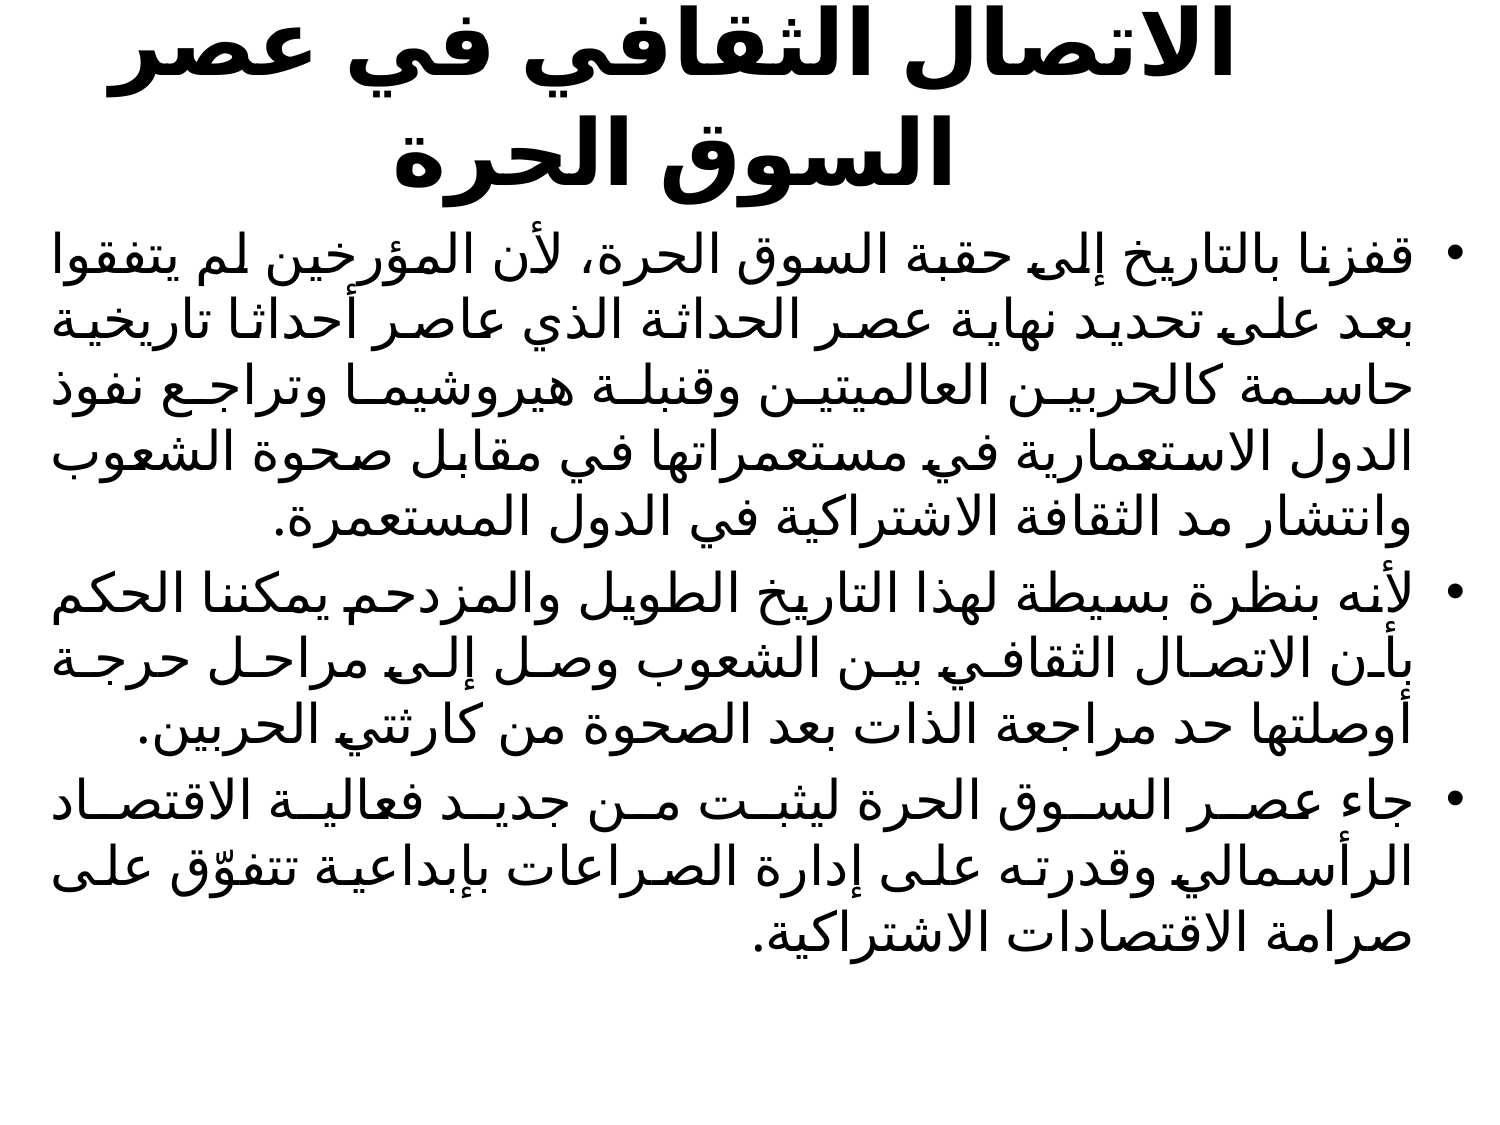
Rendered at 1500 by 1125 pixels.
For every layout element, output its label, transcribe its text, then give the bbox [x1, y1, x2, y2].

title الاتصال الثقافي في عصر السوق الحرة [0, 0, 1350, 188]
list قفزنا بالتاريخ إلى حقبة السوق الحرة، لأن المؤرخين لم يتفقوا بعد على تحديد نهاية عصر الحداثة الذي عاصر أحداثا تاريخية حاسمة كالحربين العالميتين وقنبلة هيروشيما وتراجع نفوذ الدول الاستعمارية في مستعمراتها في مقابل صحوة الشعوب وانتشار مد الثقافة الاشتراكية في الدول المستعمرة. لأنه بنظرة بسيطة لهذا التاريخ الطويل والمزدحم يمكننا الحكم بأن الاتصال الثقافي بين الشعوب وصل إلى مراحل حرجة أوصلتها حد مراجعة الذات بعد الصحوة من كارثتي الحربين. جاء عصر السوق الحرة ليثبت من جديد فعالية الاقتصاد الرأسمالي وقدرته على إدارة الصراعات بإبداعية تتفوّق على صرامة الاقتصادات الاشتراكية. [35, 210, 1477, 1067]
